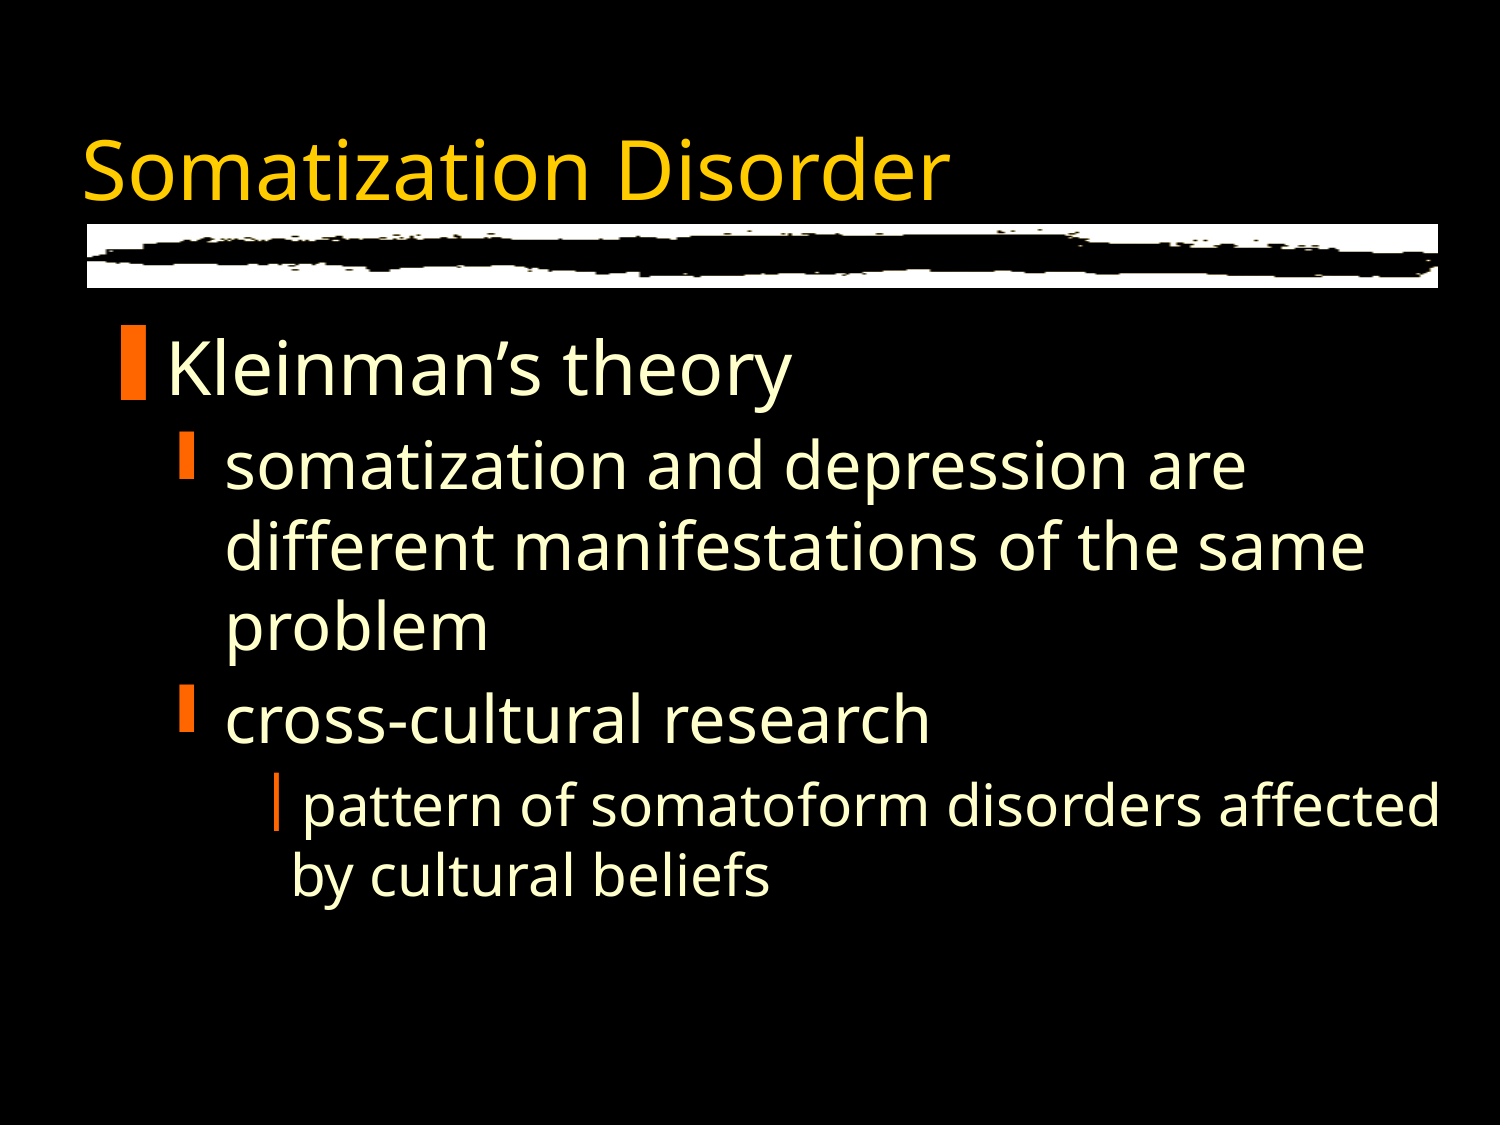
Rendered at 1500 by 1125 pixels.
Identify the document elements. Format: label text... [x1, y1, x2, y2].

title Somatization Disorder [66, 37, 1342, 226]
list Kleinman’s theory somatization and depression are different manifestations of the same problem cross-cultural research pattern of somatoform disorders affected by cultural beliefs [87, 312, 1488, 1048]
